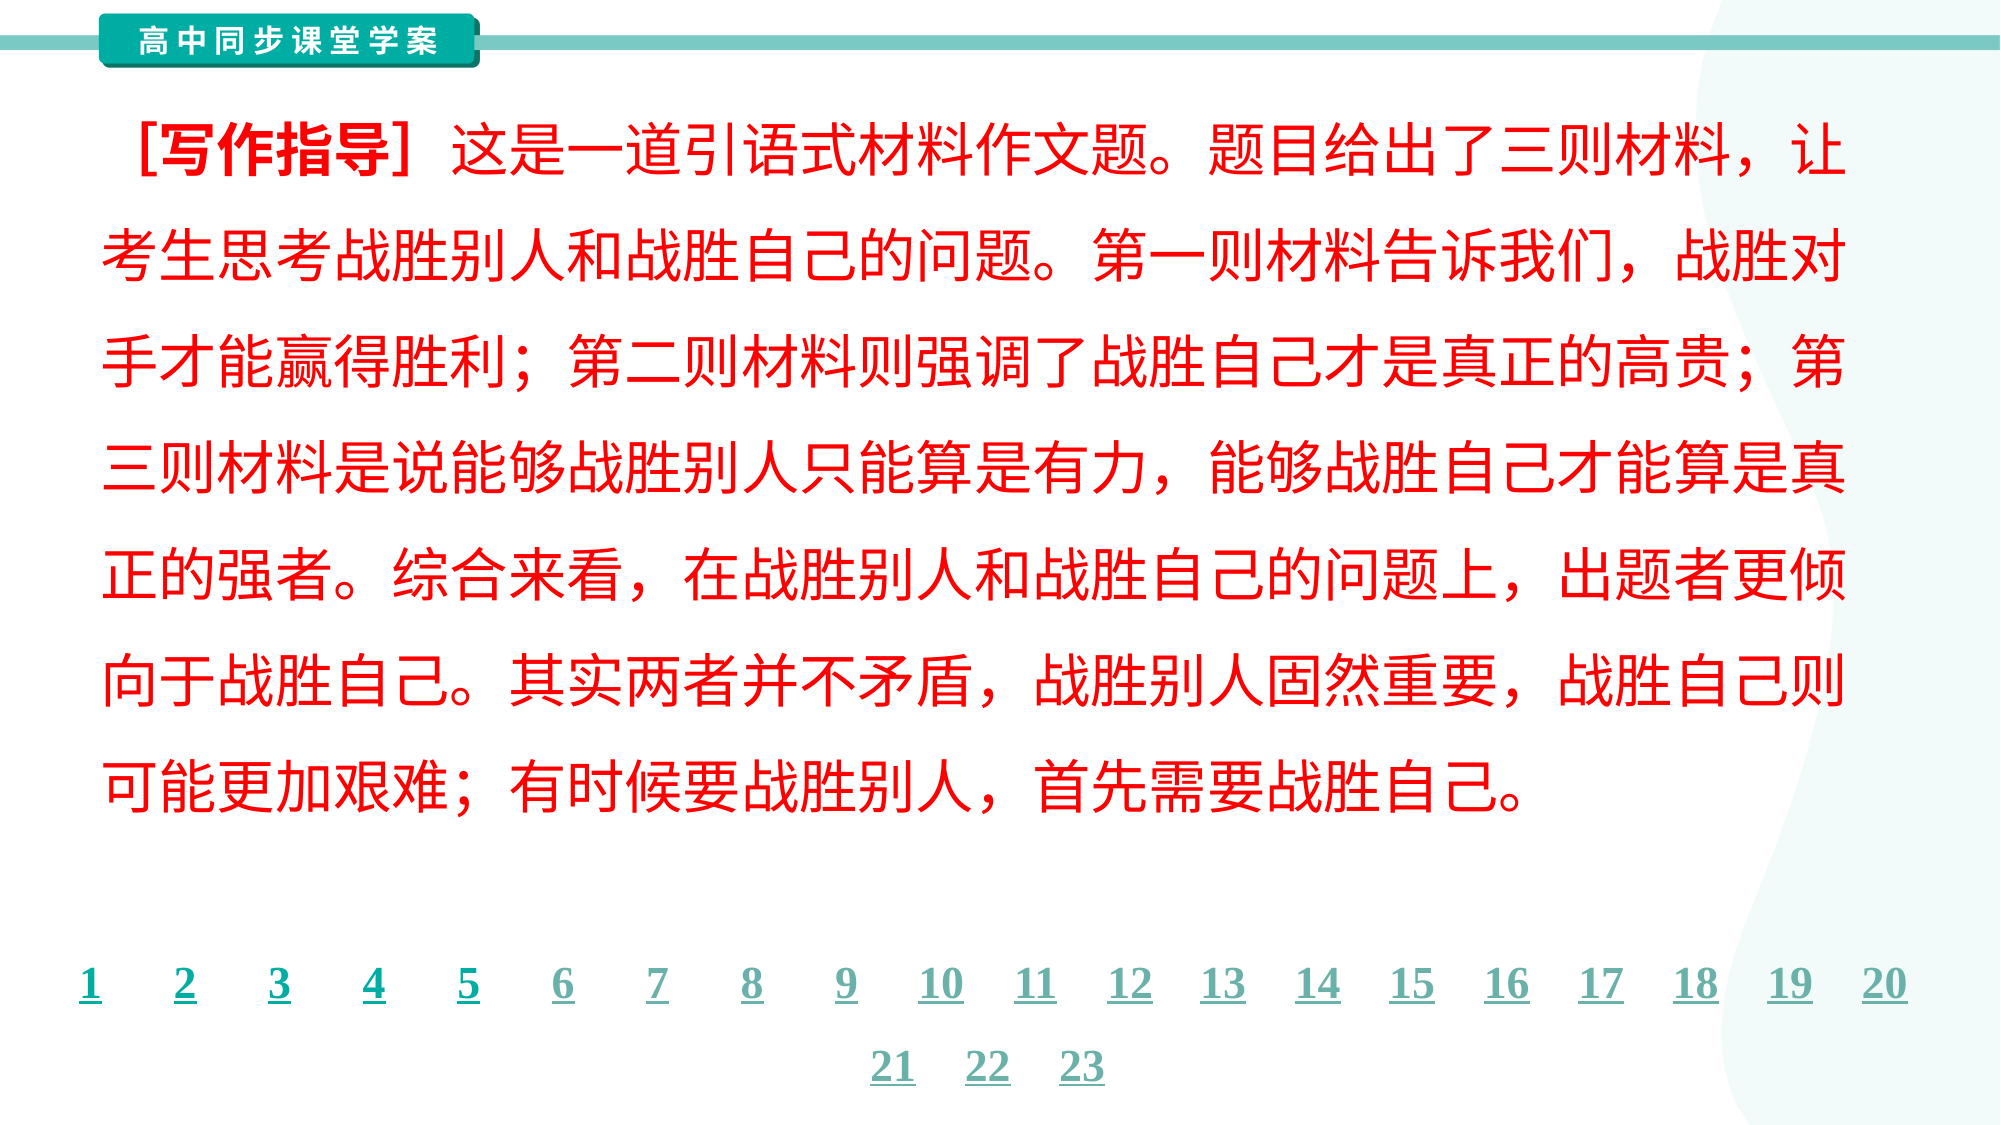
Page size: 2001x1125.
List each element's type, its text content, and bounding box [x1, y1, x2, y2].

picture [0, 0, 2000, 1125]
text_box ［写作指导］这是一道引语式材料作文题。题目给出了三则材料，让 考生思考战胜别人和战胜自己的问题。第一则材料告诉我们，战胜对 手才能赢得胜利；第二则材料则强调了战胜自己才是真正的高贵；第 三则材料是说能够战胜别人只能算是有力，能够战胜自己才能算是真 正的强者。综合来看，在战胜别人和战胜自己的问题上，出题者更倾 向于战胜自己。其实两者并不矛盾，战胜别人固然重要，战胜自己则 可能更加艰难；有时候要战胜别人，首先需要战胜自己。 [100, 76, 1899, 821]
